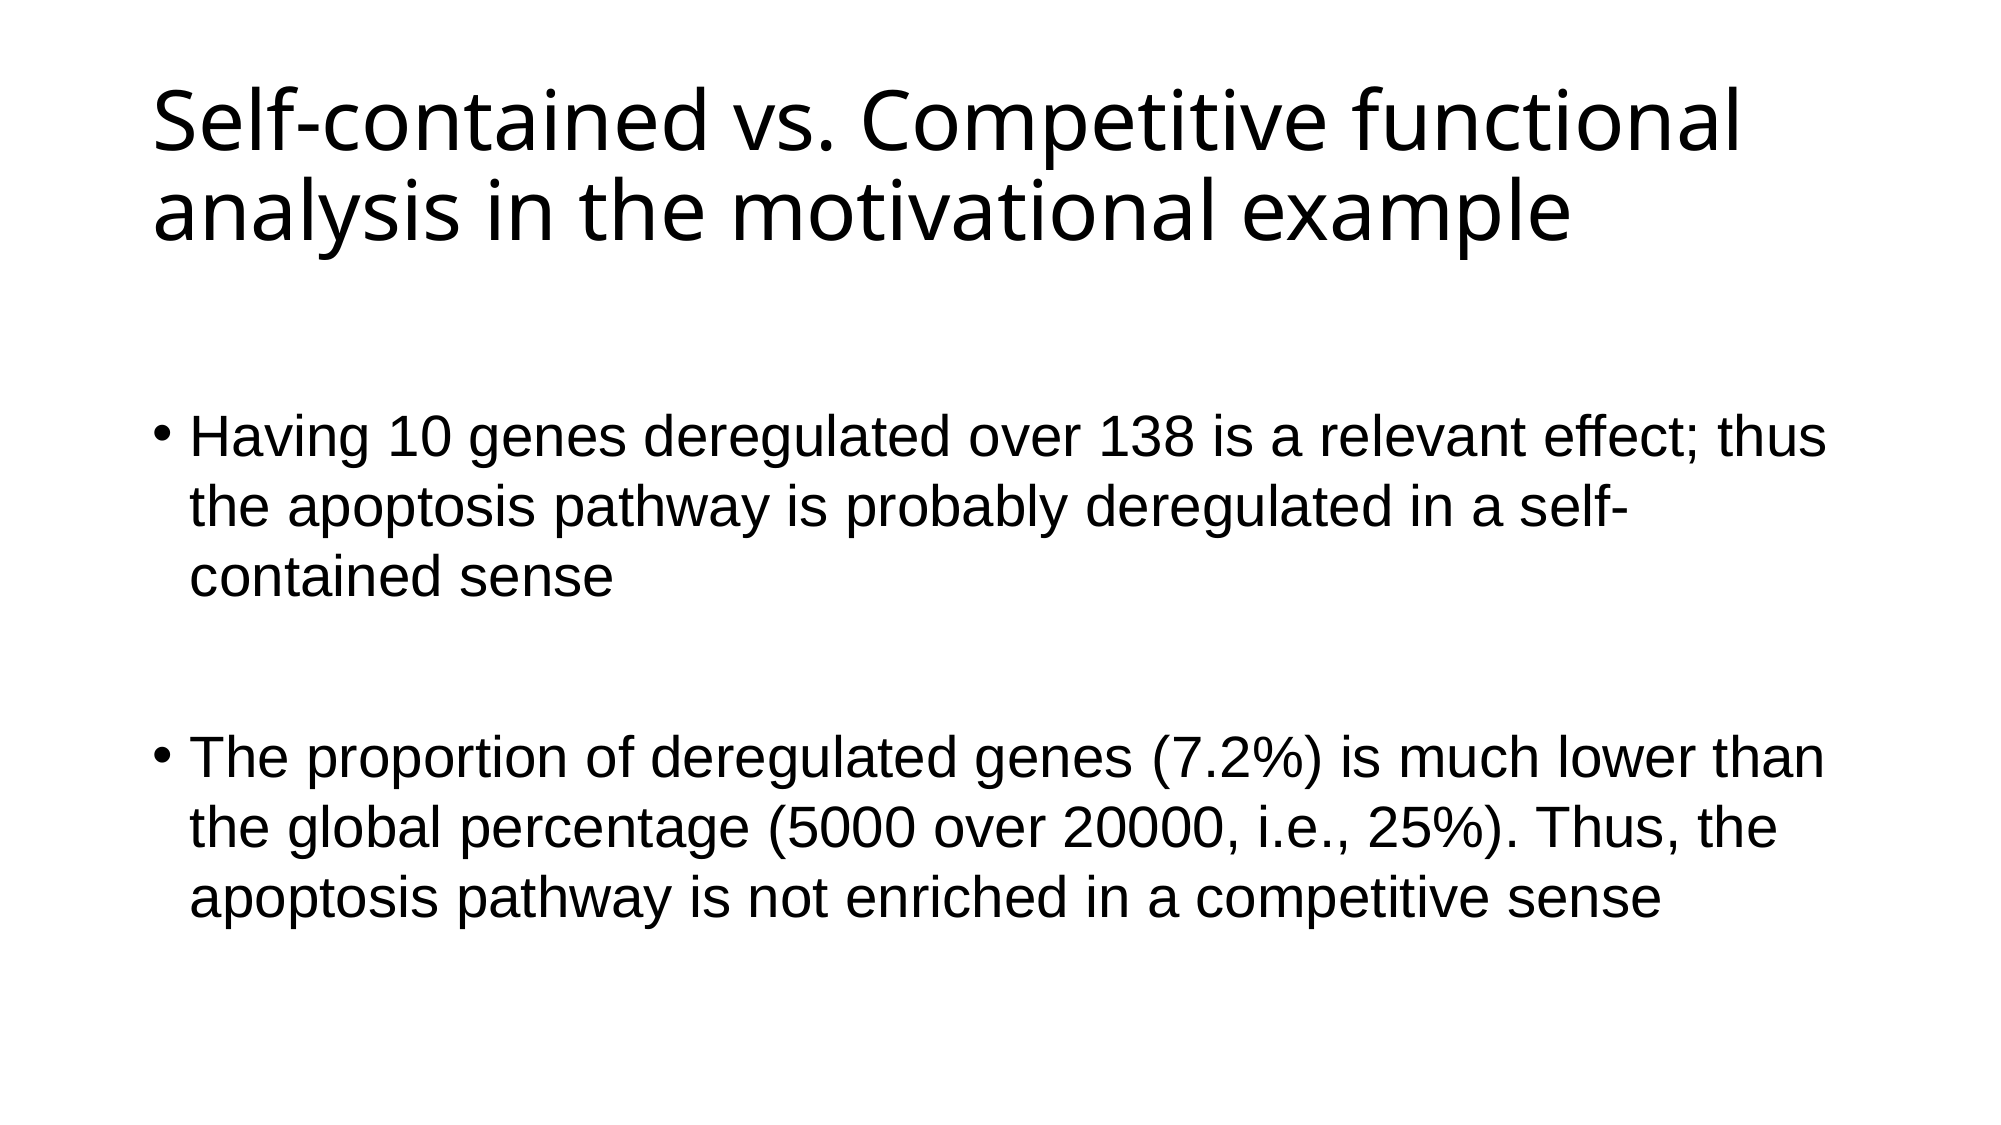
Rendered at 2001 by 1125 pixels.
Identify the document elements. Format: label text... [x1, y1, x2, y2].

title Self-contained vs. Competitive functional analysis in the motivational example [137, 59, 1863, 278]
list Having 10 genes deregulated over 138 is a relevant effect; thus the apoptosis pathway is probably deregulated in a self-contained sense The proportion of deregulated genes (7.2%) is much lower than the global percentage (5000 over 20000, i.e., 25%). Thus, the apoptosis pathway is not enriched in a competitive sense [137, 299, 1863, 1014]
